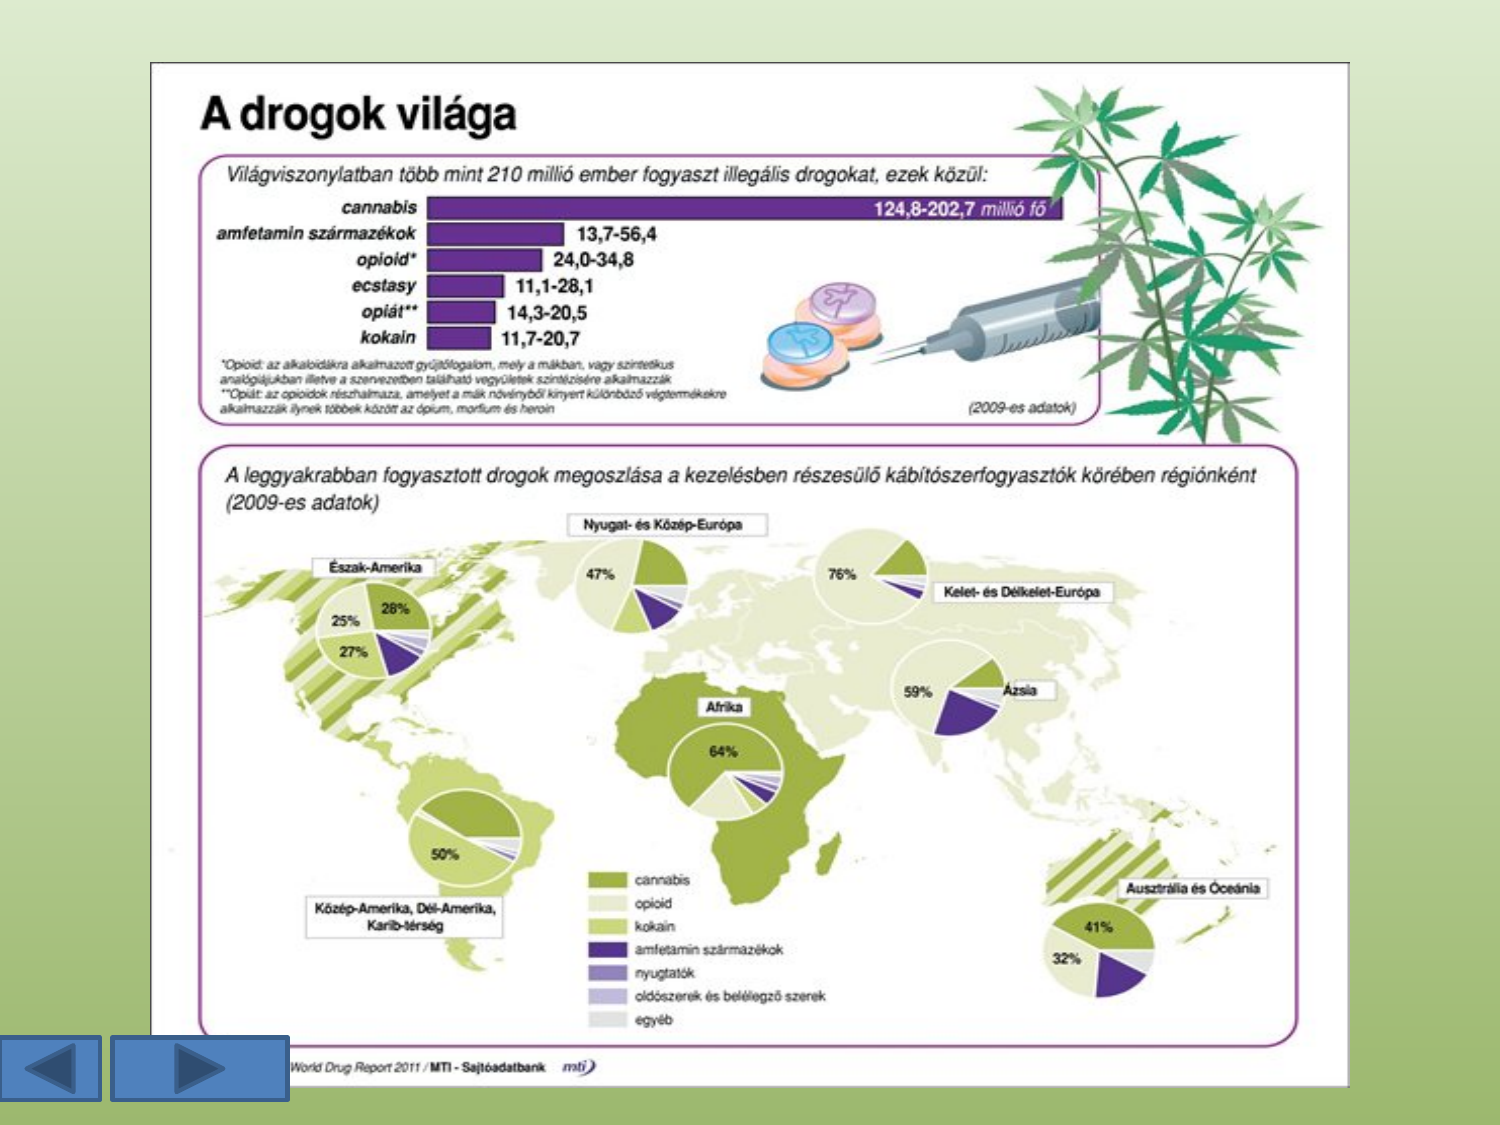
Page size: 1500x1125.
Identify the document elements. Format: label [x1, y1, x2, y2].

text_box [110, 1035, 290, 1102]
picture [149, 62, 1351, 1088]
text_box [0, 1035, 102, 1102]
